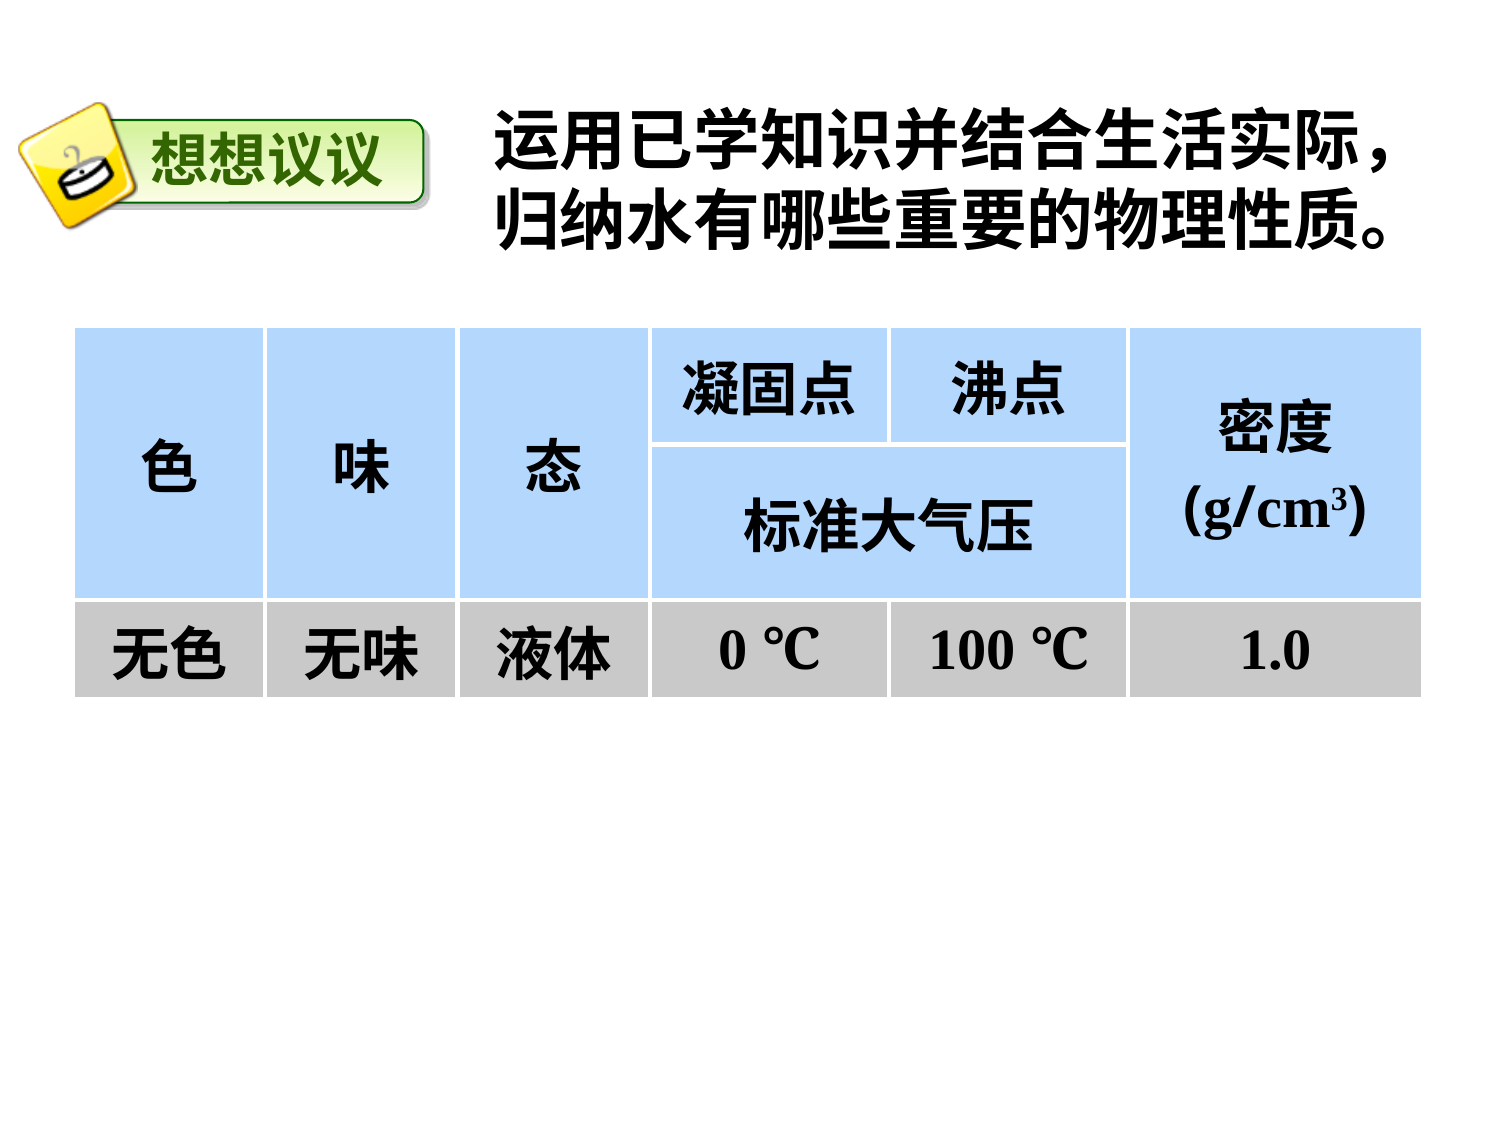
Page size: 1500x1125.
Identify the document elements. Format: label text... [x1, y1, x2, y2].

table_cell 液体 [460, 602, 648, 697]
table_cell 1.0 [1130, 602, 1421, 697]
table_cell 标准大气压 [652, 447, 1126, 598]
table_header 密度 (g/cm3) [1130, 328, 1421, 598]
table_cell 0 ℃ [652, 602, 887, 697]
table_cell 100 ℃ [891, 602, 1126, 697]
table_header 凝固点 [652, 328, 887, 442]
table_header 色 [75, 328, 263, 598]
text_box 运用已学知识并结合生活实际，归纳水有哪些重要的物理性质。 [478, 90, 1459, 265]
table_header 态 [460, 328, 648, 598]
table_cell 无色 [75, 602, 263, 697]
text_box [17, 101, 444, 232]
table_header 味 [267, 328, 455, 598]
table_cell 无味 [267, 602, 455, 697]
table_header 沸点 [891, 328, 1126, 442]
